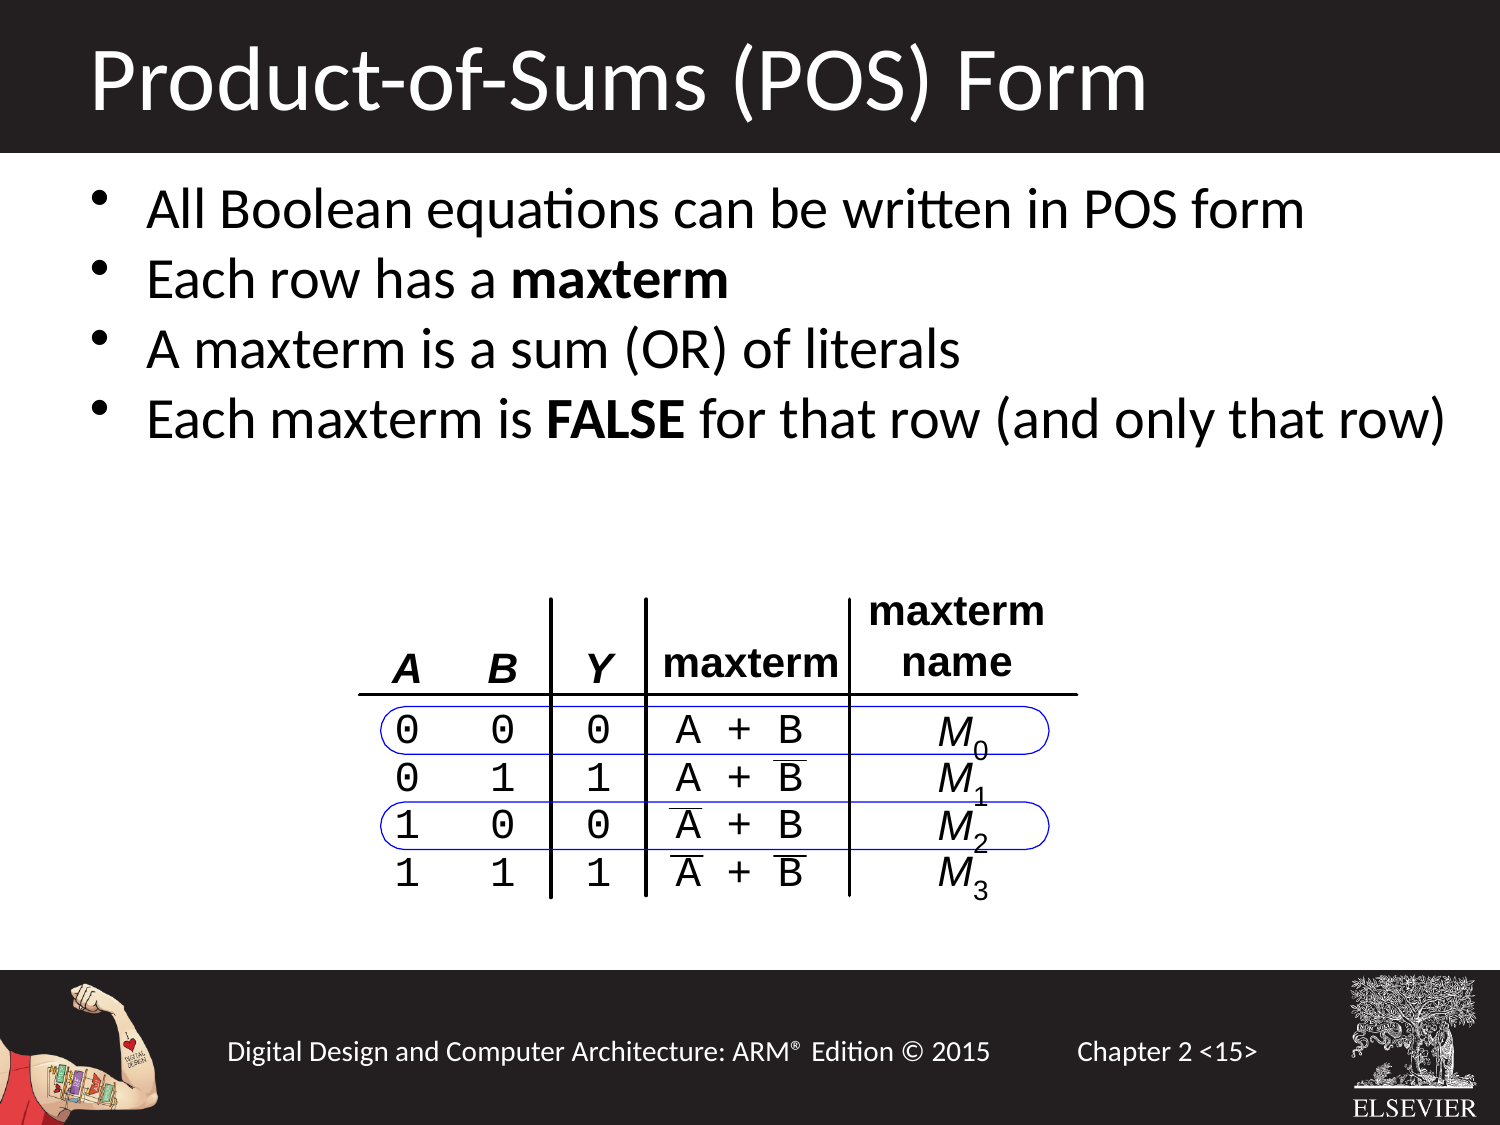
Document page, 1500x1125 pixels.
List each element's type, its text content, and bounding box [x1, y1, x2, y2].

picture [1350, 975, 1477, 1117]
picture [0, 979, 163, 1125]
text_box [349, 574, 1101, 928]
text_box All Boolean equations can be written in POS form Each row has a maxterm A maxterm is a sum (OR) of literals Each maxterm is FALSE for that row (and only that row) [74, 162, 1488, 975]
text_box Product-of-Sums (POS) Form [75, 11, 1375, 136]
